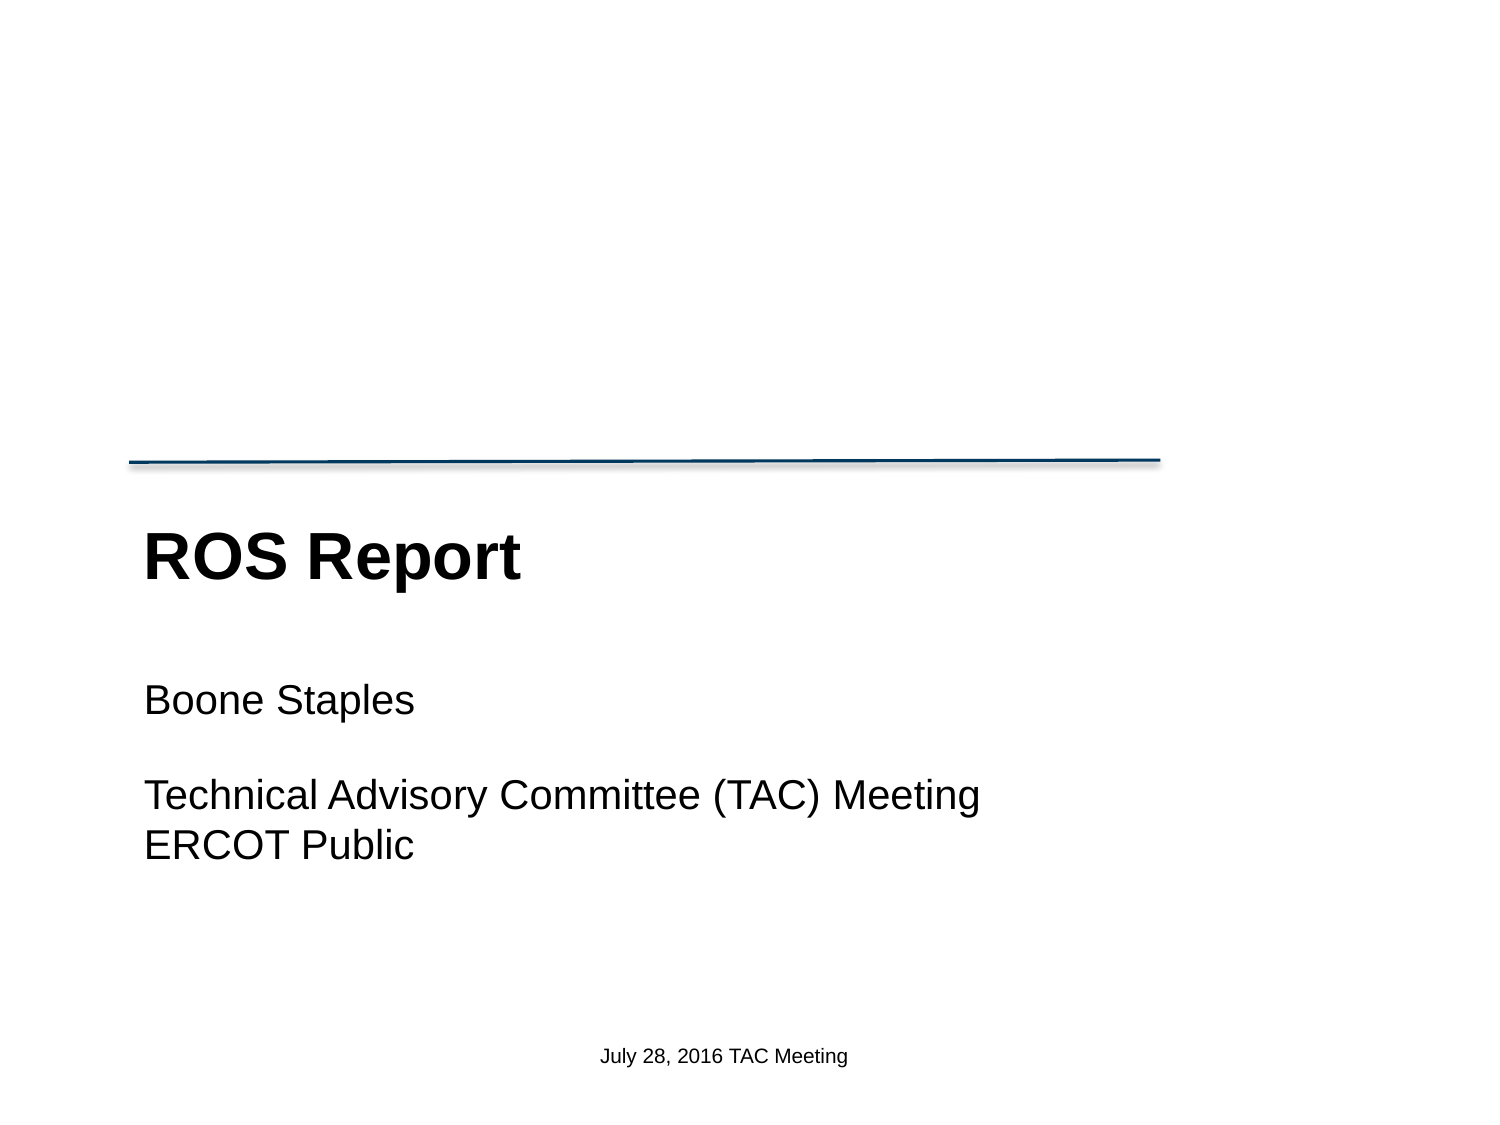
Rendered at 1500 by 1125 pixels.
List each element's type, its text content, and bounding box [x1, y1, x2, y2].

footer July 28, 2016 TAC Meeting [99, 1025, 863, 1085]
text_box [128, 459, 1367, 890]
